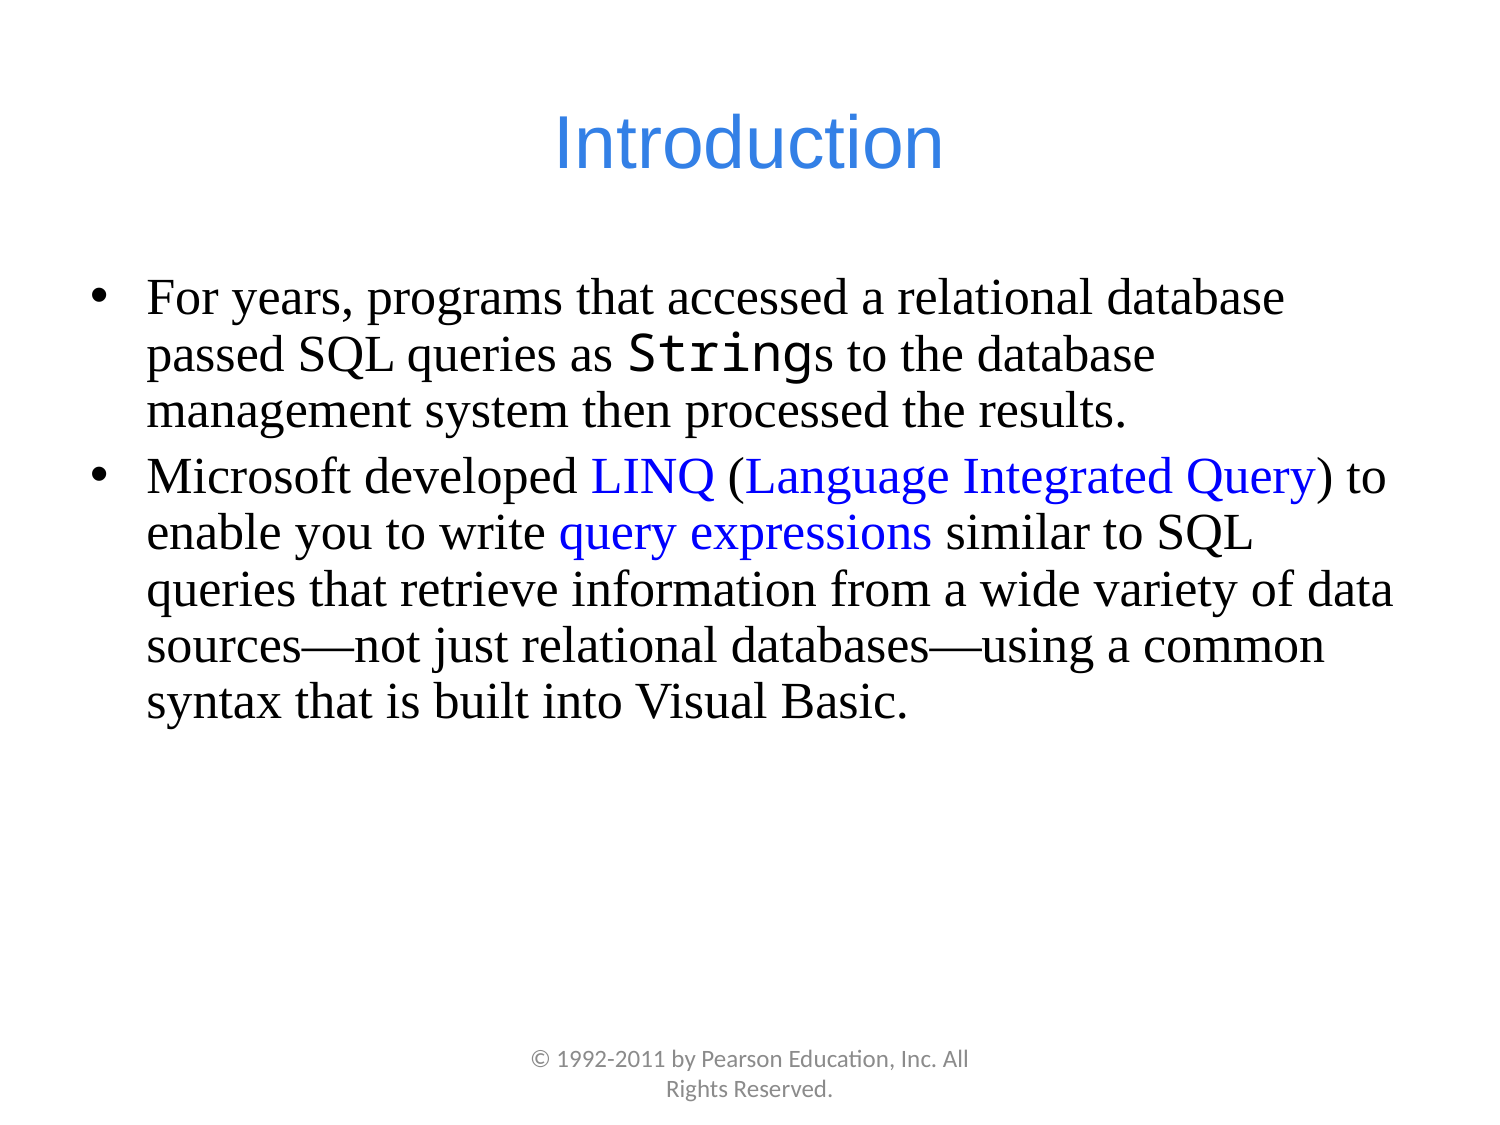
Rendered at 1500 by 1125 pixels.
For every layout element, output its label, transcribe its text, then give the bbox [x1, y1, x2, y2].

footer © 1992-2011 by Pearson Education, Inc. All Rights Reserved. [512, 1042, 988, 1103]
title Introduction [75, 45, 1425, 233]
list For years, programs that accessed a relational database passed SQL queries as Strings to the database management system then processed the results. Microsoft developed LINQ (Language Integrated Query) to enable you to write query expressions similar to SQL queries that retrieve information from a wide variety of data sources—not just relational databases—using a common syntax that is built into Visual Basic. [75, 262, 1425, 1005]
